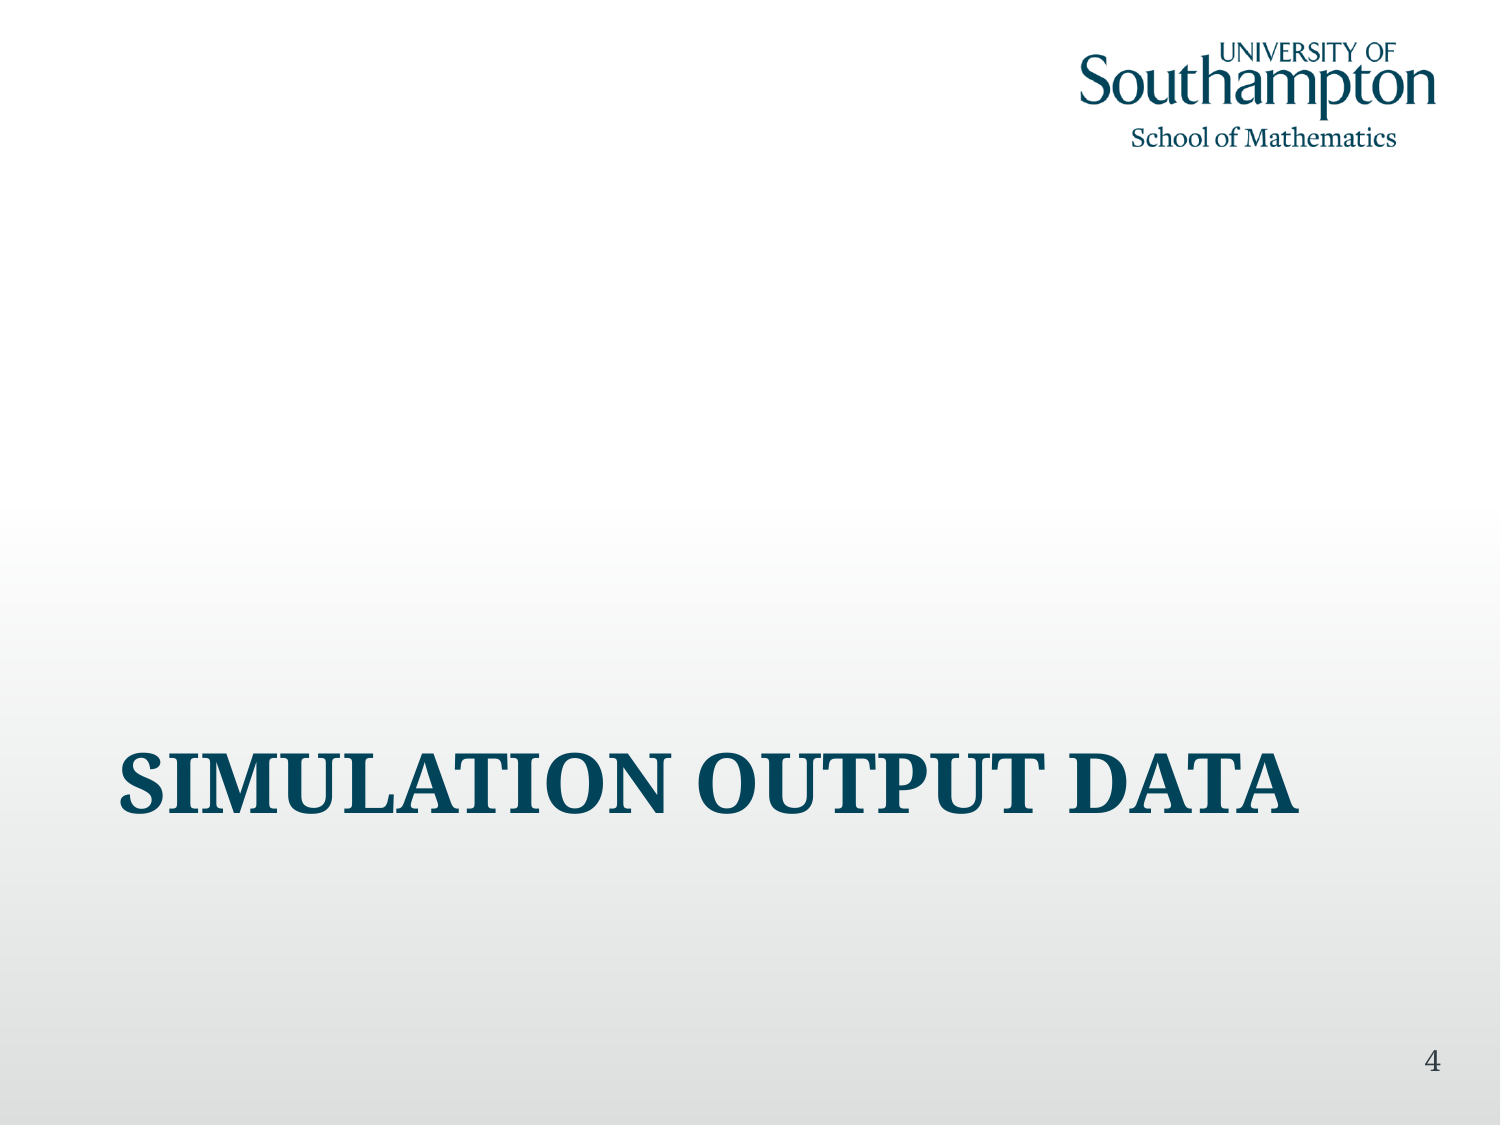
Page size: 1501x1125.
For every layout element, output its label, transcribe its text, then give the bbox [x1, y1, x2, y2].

title Simulation output data [118, 722, 1394, 947]
slide_number 4 [1128, 1034, 1441, 1110]
picture [1296, 42, 1301, 51]
picture [1080, 42, 1436, 147]
